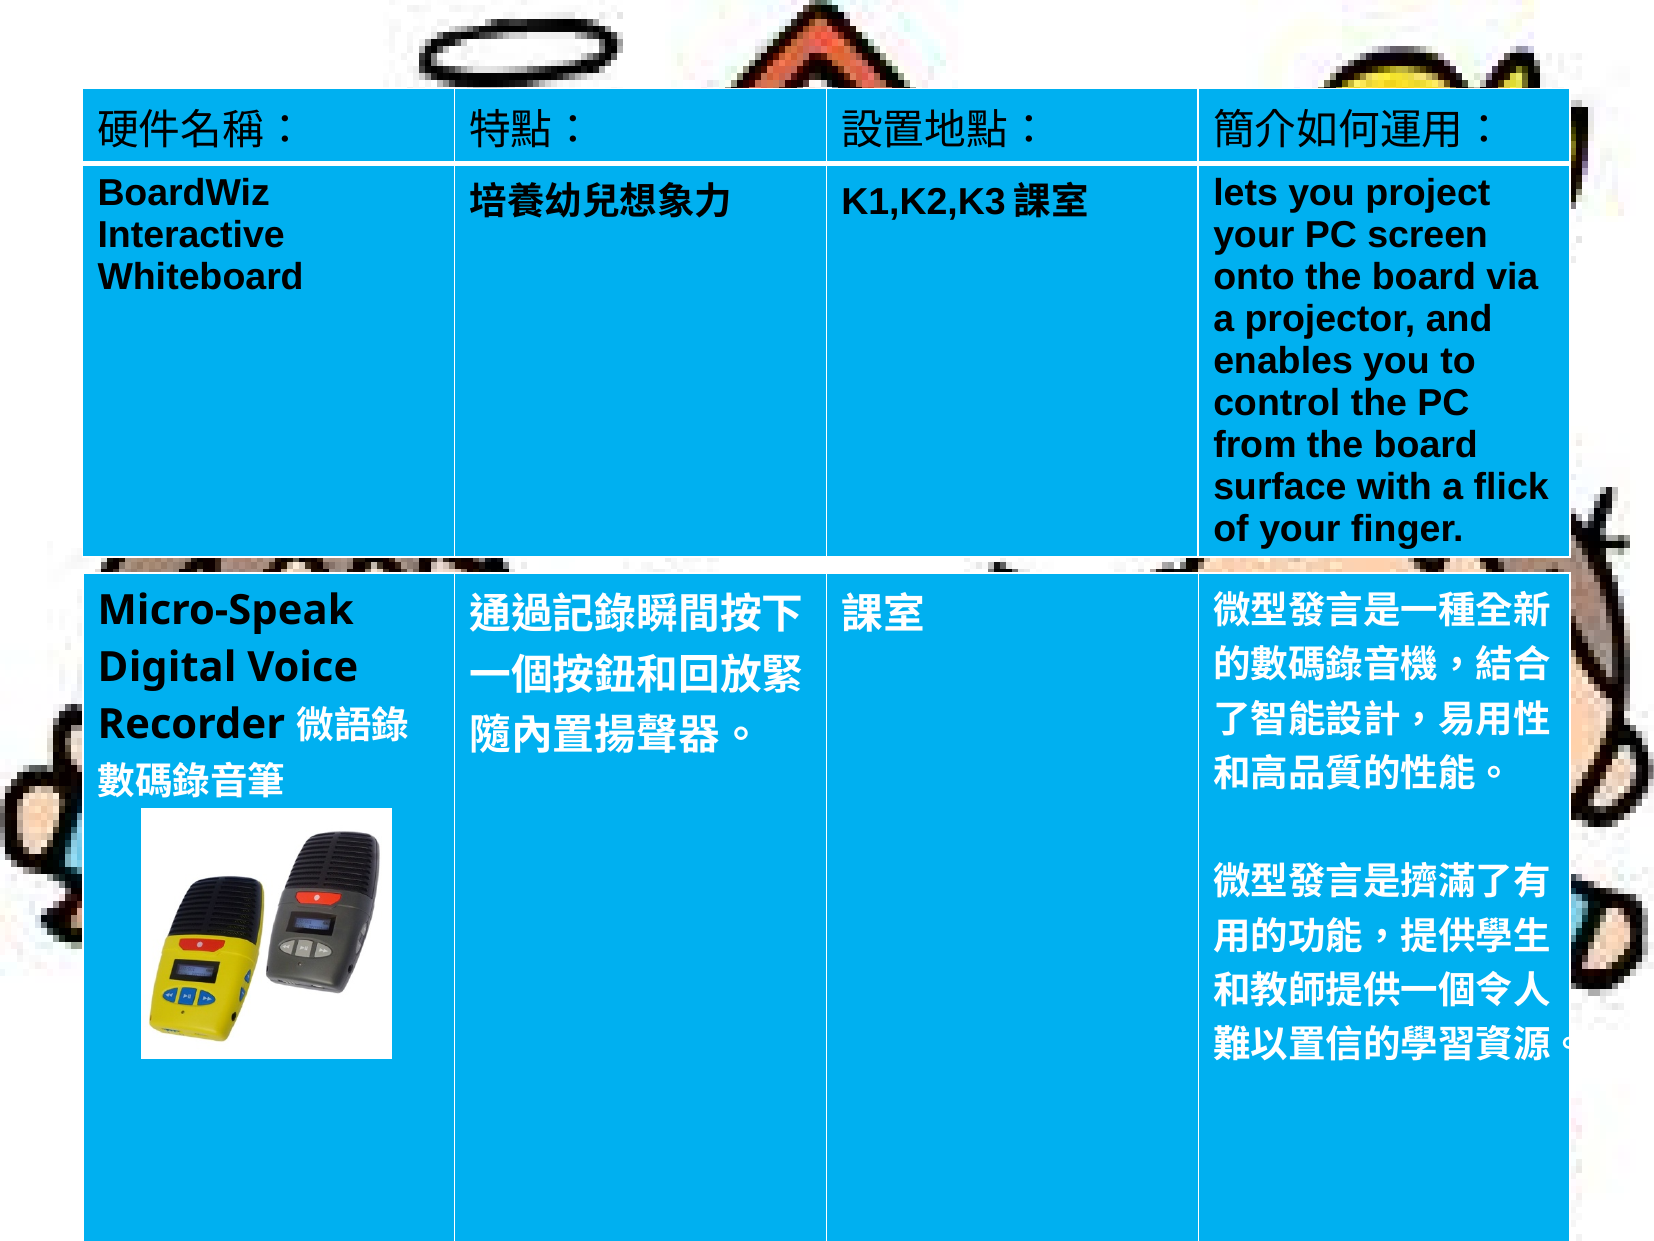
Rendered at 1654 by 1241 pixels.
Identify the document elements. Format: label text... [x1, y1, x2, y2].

table_header 特點： [455, 89, 826, 161]
table_cell 培養幼兒想象力 [455, 166, 826, 556]
table_header 課室 [827, 574, 1198, 1241]
table_header 通過記錄瞬間按下一個按鈕和回放緊隨內置揚聲器。 [455, 574, 826, 1241]
table_header Micro-Speak Digital Voice Recorder微語錄數碼錄音筆 [84, 574, 454, 1241]
picture [142, 809, 391, 1058]
table_header 簡介如何運用： [1199, 89, 1569, 161]
table_cell K1,K2,K3課室 [827, 166, 1197, 556]
table_header 設置地點： [827, 89, 1197, 161]
table_cell lets you project your PC screen onto the board via a projector, and enables you to control the PC from the board surface with a flick of your finger. [1199, 166, 1569, 556]
picture [0, 0, 1654, 1241]
table_cell BoardWiz Interactive Whiteboard [83, 166, 454, 556]
table_header 微型發言是一種全新的數碼錄音機，結合了智能設計，易用性和高品質的性能。 微型發言是擠滿了有用的功能，提供學生和教師提供一個令人難以置信的學習資源。 [1199, 574, 1569, 1241]
table_header 硬件名稱： [83, 89, 454, 161]
